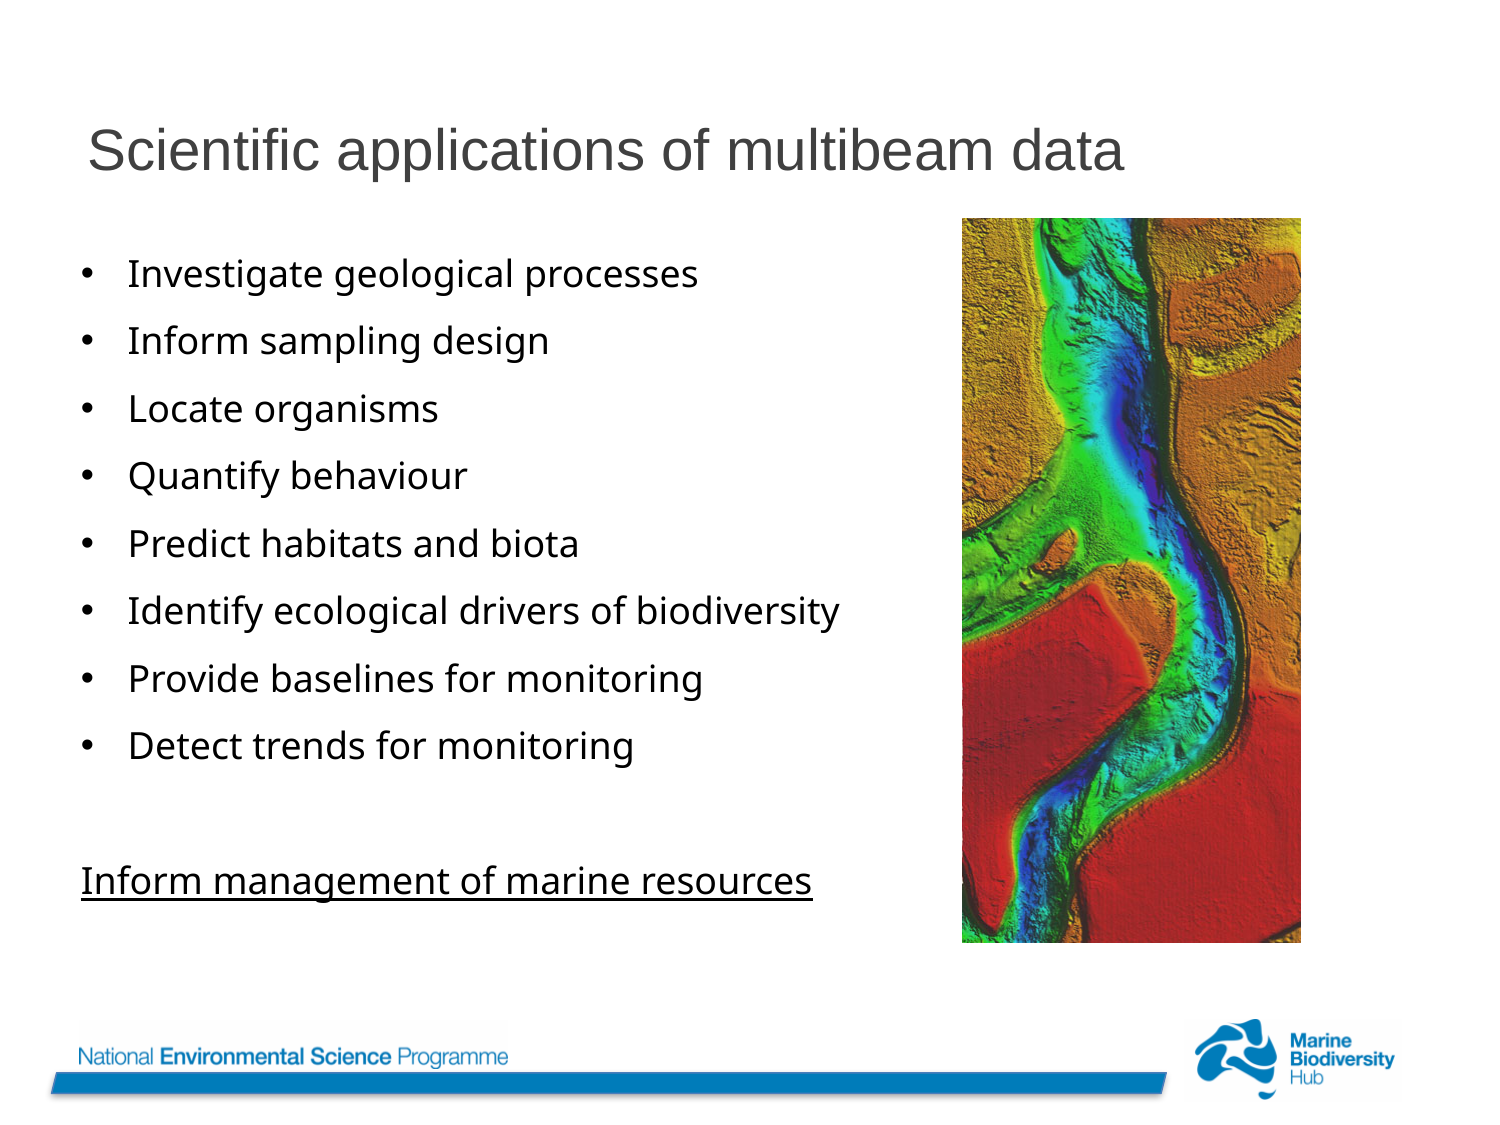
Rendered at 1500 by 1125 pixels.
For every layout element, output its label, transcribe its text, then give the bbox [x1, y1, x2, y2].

picture [79, 1020, 508, 1069]
title Scientific applications of multibeam data [72, 53, 1447, 241]
text_box Investigate geological processes Inform sampling design Locate organisms Quantify behaviour Predict habitats and biota Identify ecological drivers of biodiversity Provide baselines for monitoring Detect trends for monitoring Inform management of marine resources [66, 219, 856, 1000]
picture [1184, 1019, 1402, 1102]
picture [962, 218, 1301, 943]
